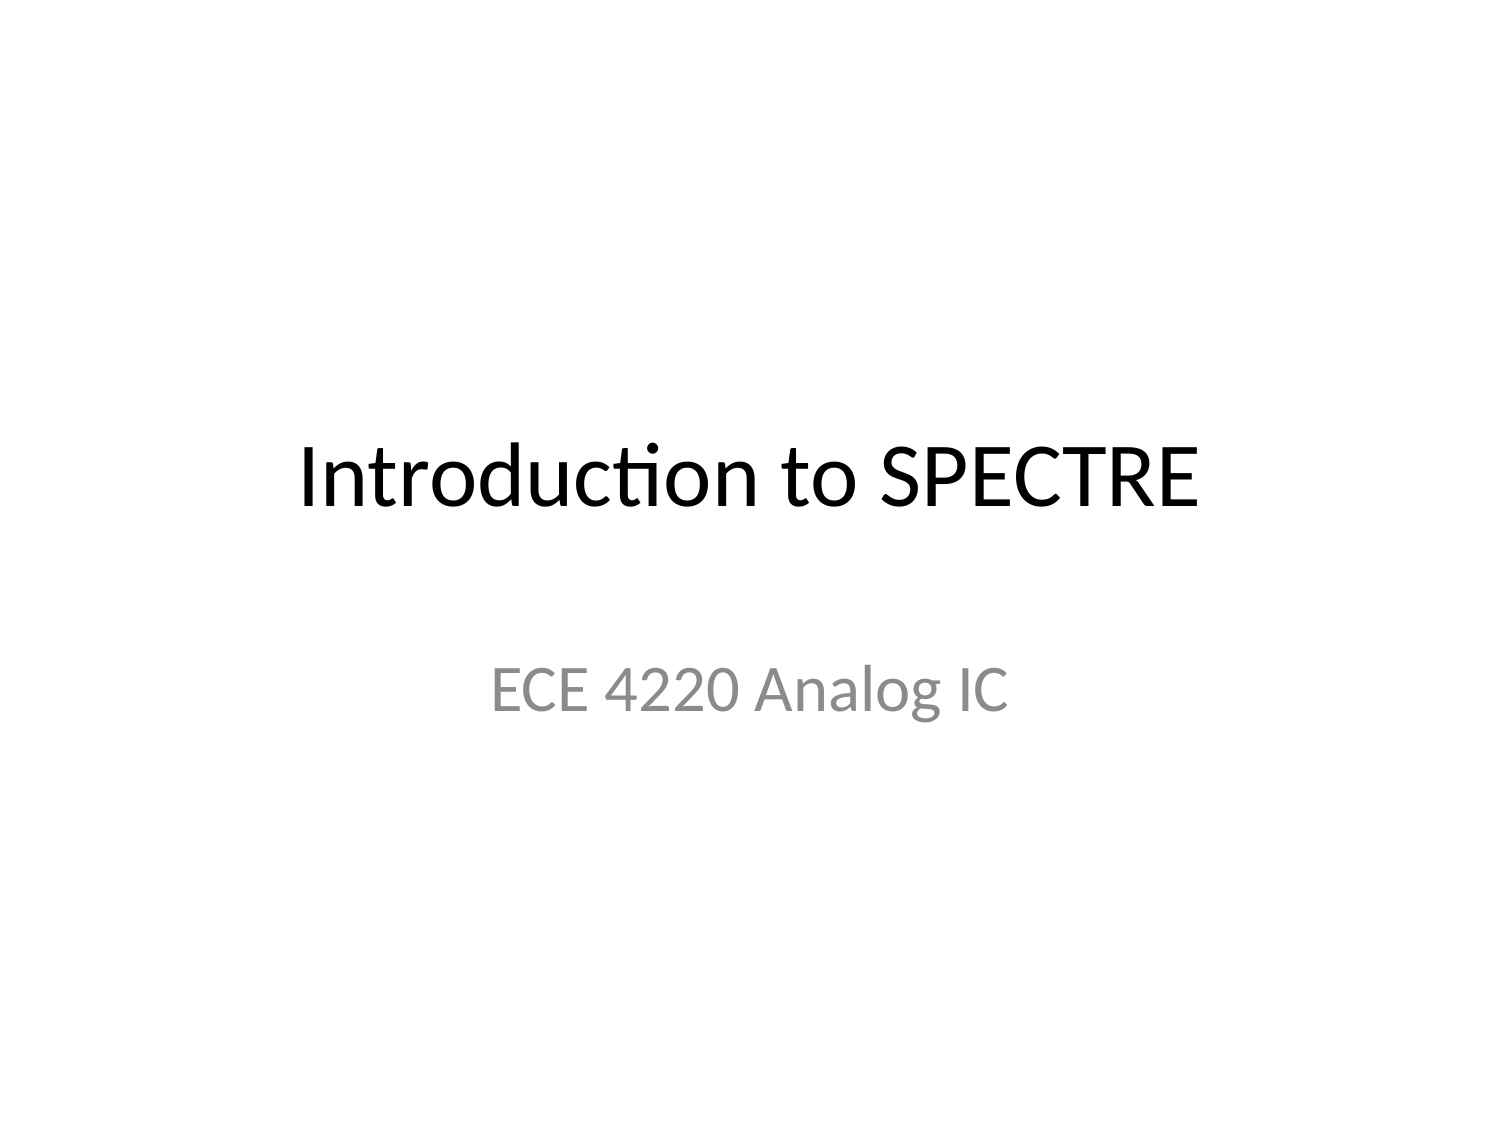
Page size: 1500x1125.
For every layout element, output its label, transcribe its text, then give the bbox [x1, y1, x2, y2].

title Introduction to SPECTRE [112, 349, 1388, 591]
subtitle ECE 4220 Analog IC [225, 637, 1275, 925]
